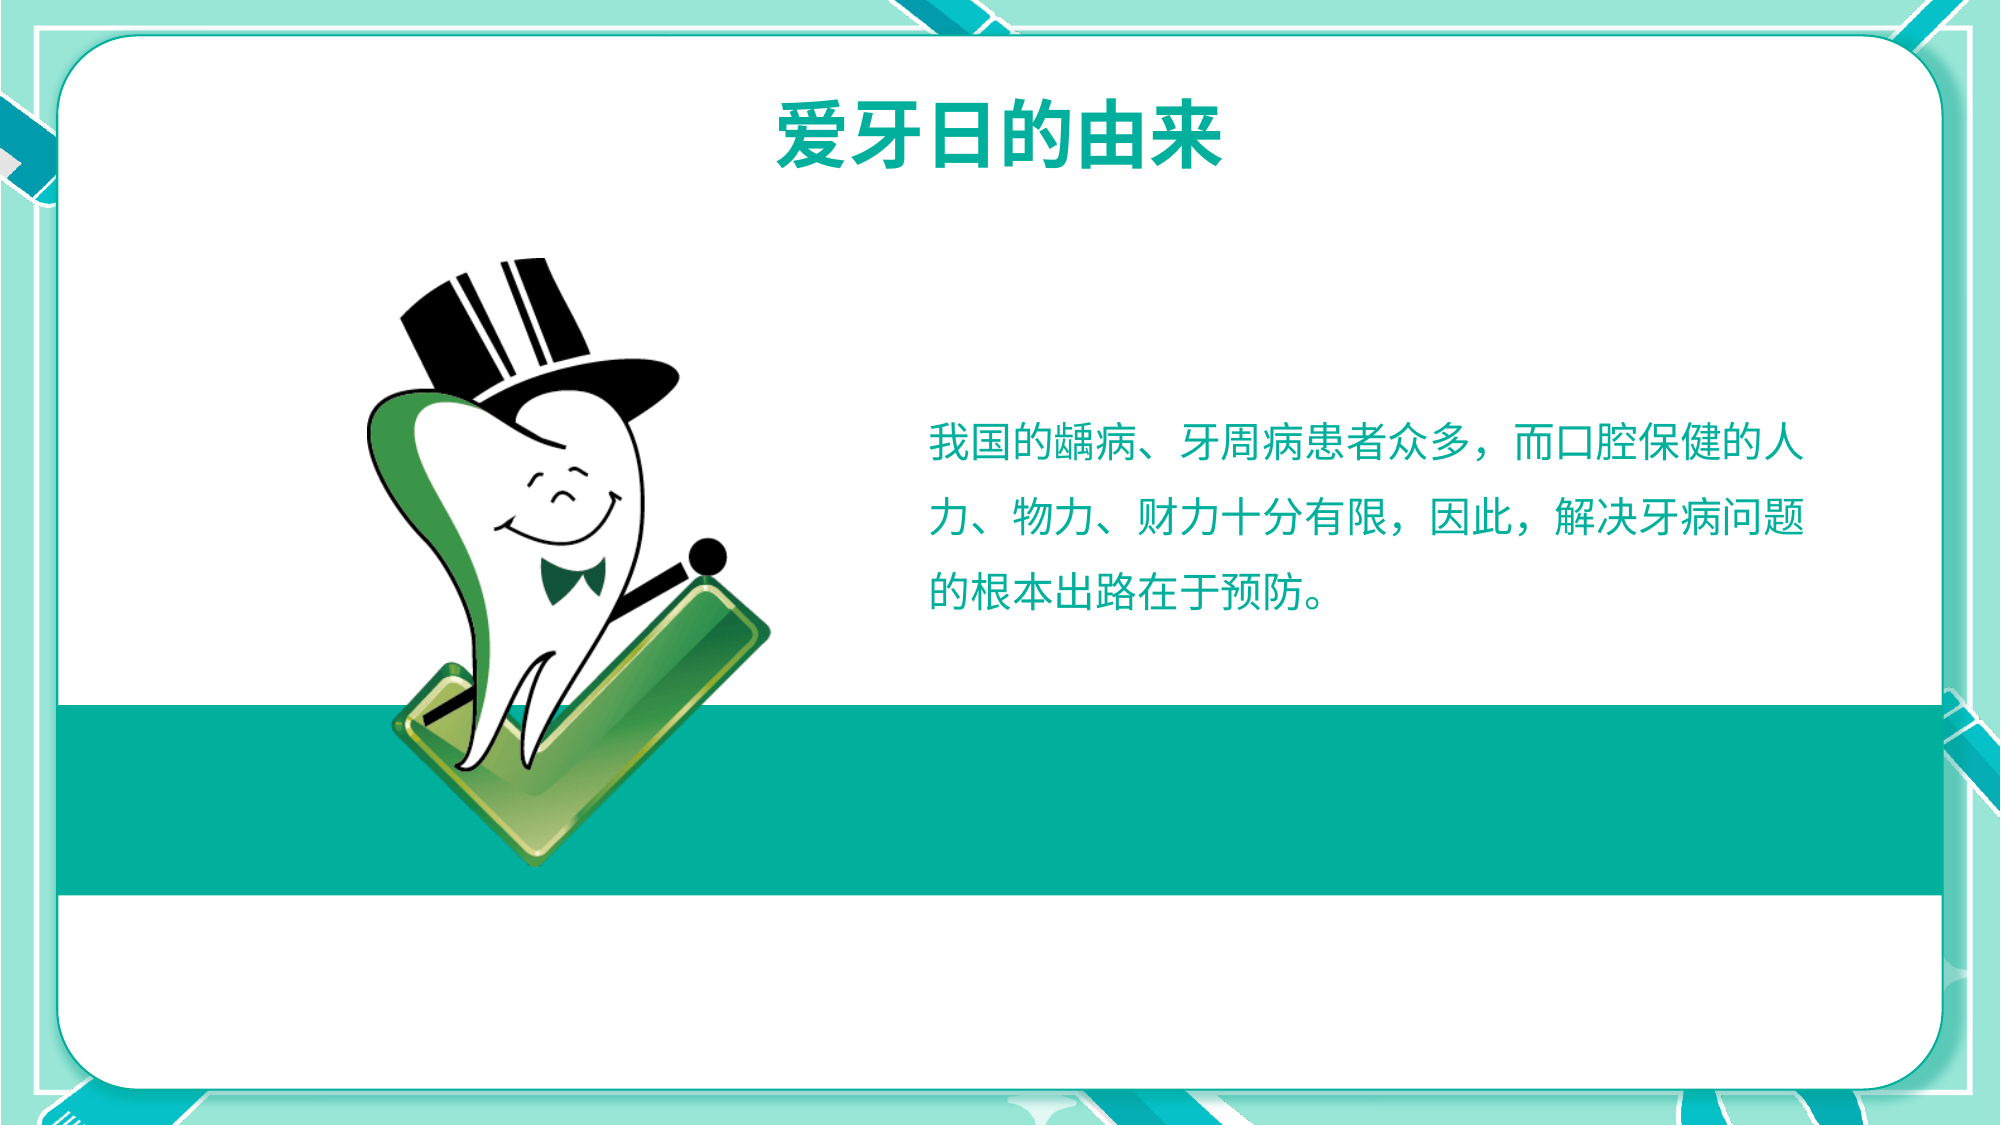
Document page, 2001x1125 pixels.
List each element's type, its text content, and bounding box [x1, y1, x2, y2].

text_box 爱牙日的由来 [679, 80, 1321, 185]
text_box 我国的龋病、牙周病患者众多，而口腔保健的人力、物力、财力十分有限，因此，解决牙病问题的根本出路在于预防。 [913, 383, 1850, 624]
text_box [56, 704, 1943, 896]
picture [0, 0, 2001, 1125]
